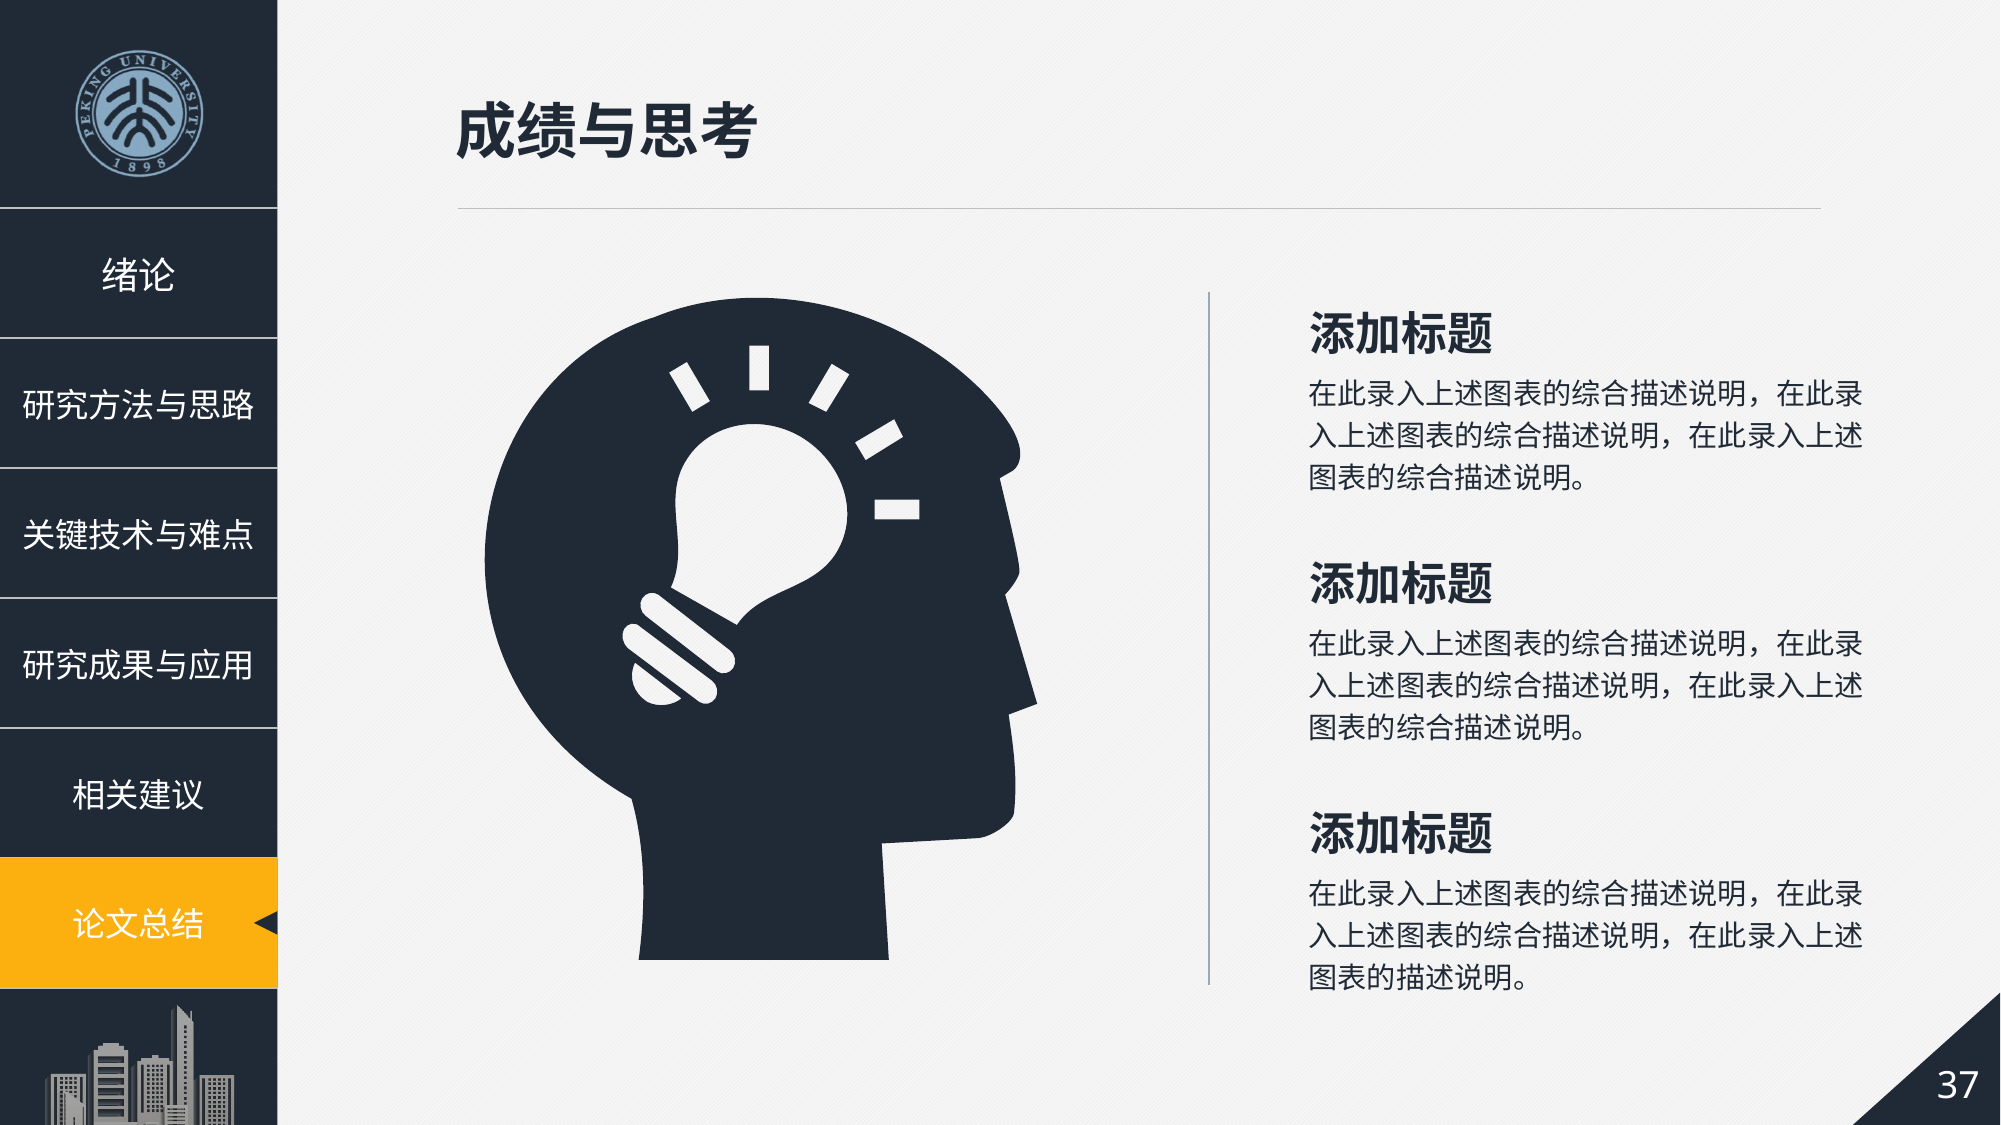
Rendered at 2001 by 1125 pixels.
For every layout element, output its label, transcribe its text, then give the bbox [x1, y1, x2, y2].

text_box 在此录入上述图表的综合描述说明，在此录入上述图表的综合描述说明，在此录入上述图表的综合描述说明。 [1293, 360, 1888, 502]
text_box 成绩与思考 [440, 84, 777, 173]
text_box 添加标题 [1294, 547, 1508, 610]
text_box 在此录入上述图表的综合描述说明，在此录入上述图表的综合描述说明，在此录入上述图表的描述说明。 [1293, 860, 1888, 1002]
text_box 添加标题 [1294, 797, 1508, 860]
picture [16, 1004, 260, 1125]
text_box [484, 297, 1038, 960]
text_box 在此录入上述图表的综合描述说明，在此录入上述图表的综合描述说明，在此录入上述图表的综合描述说明。 [1293, 610, 1888, 752]
text_box 添加标题 [1294, 297, 1508, 360]
